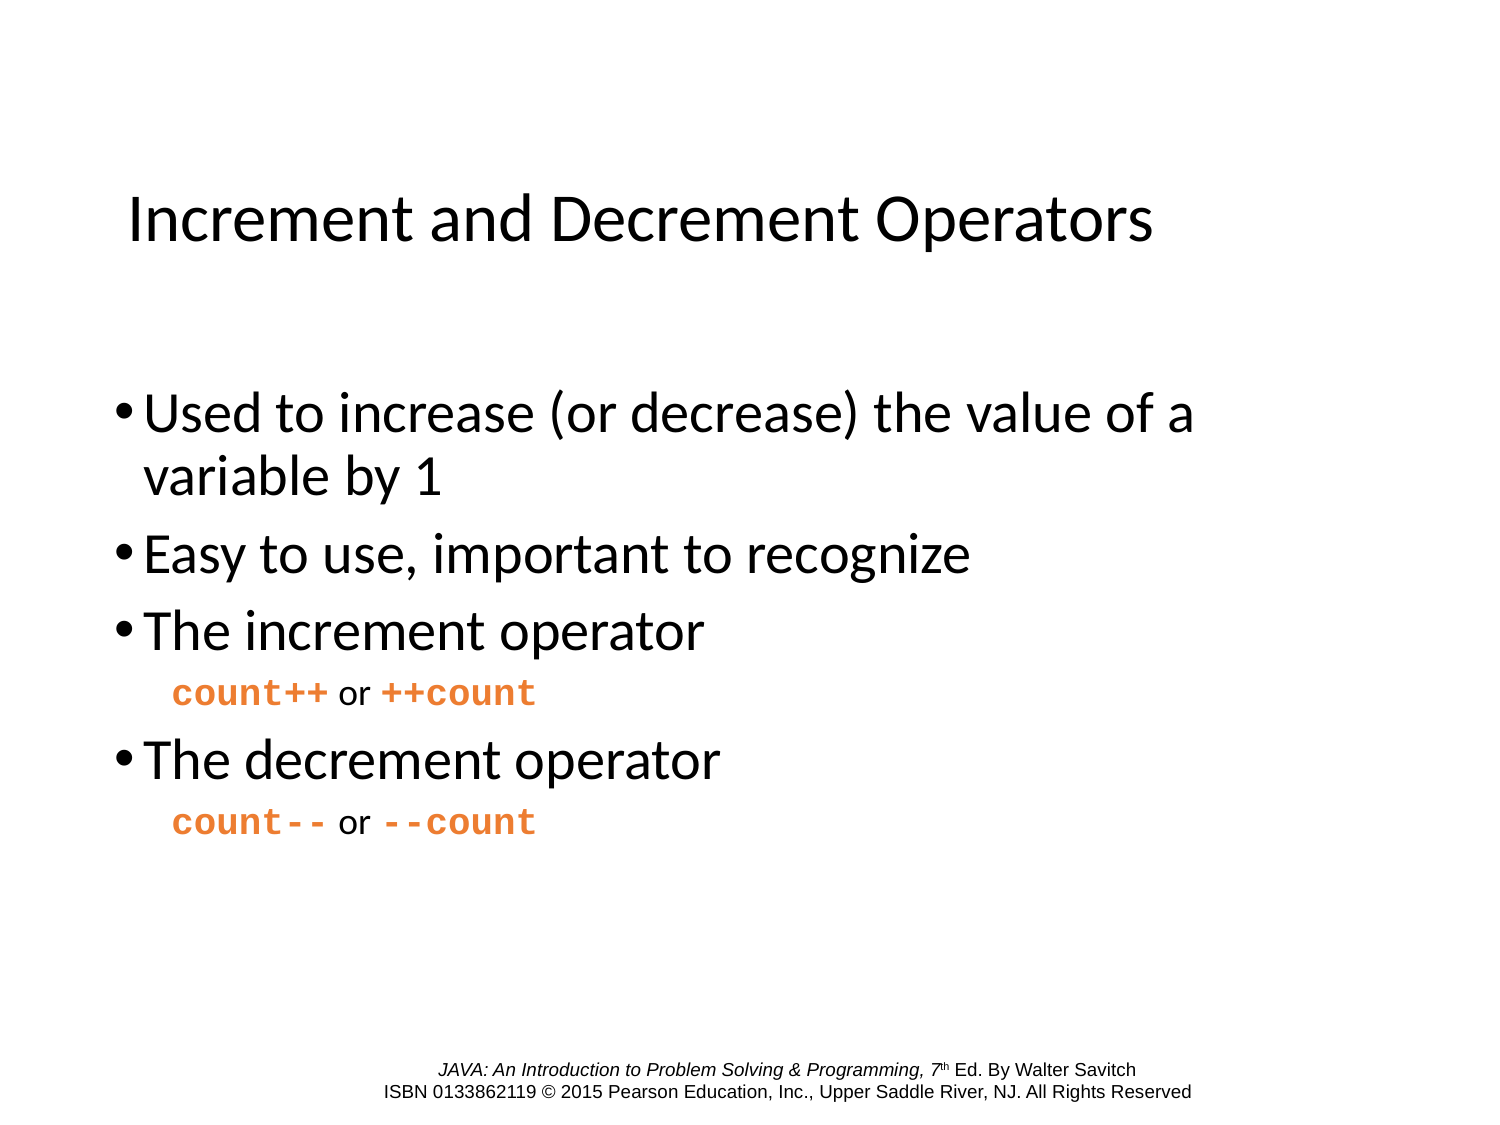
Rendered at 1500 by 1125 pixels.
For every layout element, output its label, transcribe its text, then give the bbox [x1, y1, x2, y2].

list Used to increase (or decrease) the value of a variable by 1 Easy to use, important to recognize The increment operator count++ or ++count The decrement operator count-- or --count [99, 375, 1375, 1050]
title Increment and Decrement Operators [112, 99, 1388, 338]
